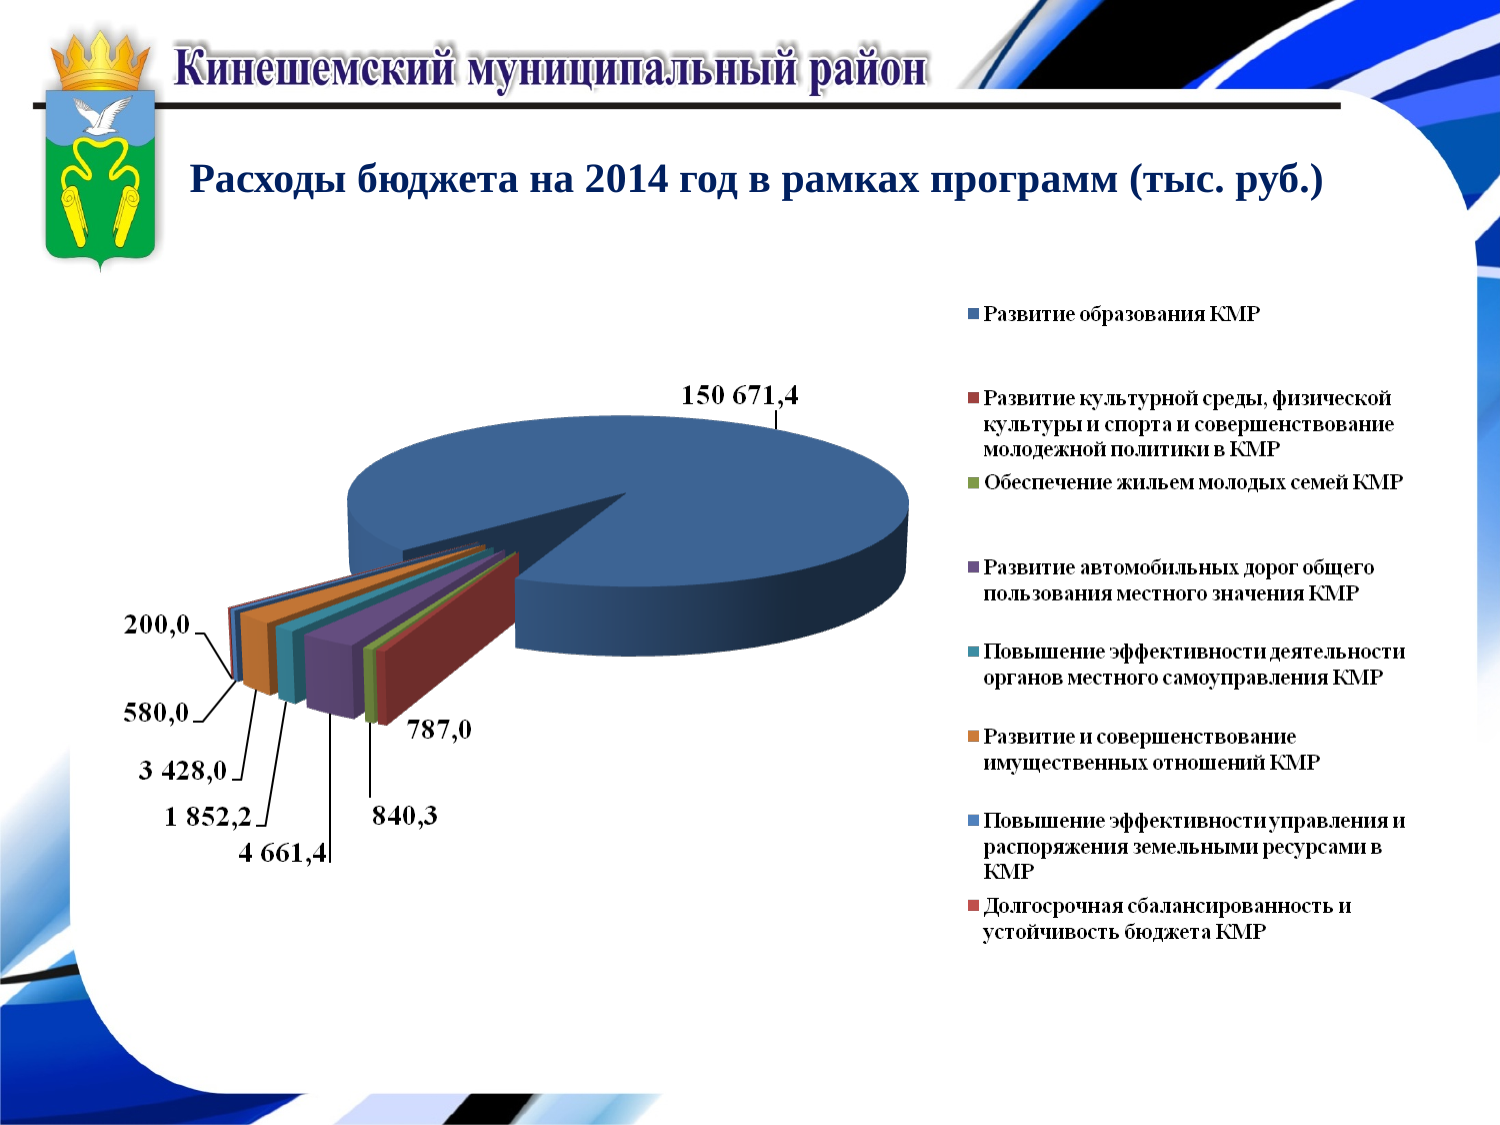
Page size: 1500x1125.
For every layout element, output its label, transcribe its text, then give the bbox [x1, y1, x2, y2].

title Расходы бюджета на 2014 год в рамках программ (тыс. руб.) [81, 81, 1433, 270]
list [74, 262, 1426, 1006]
picture [0, 0, 1500, 1125]
